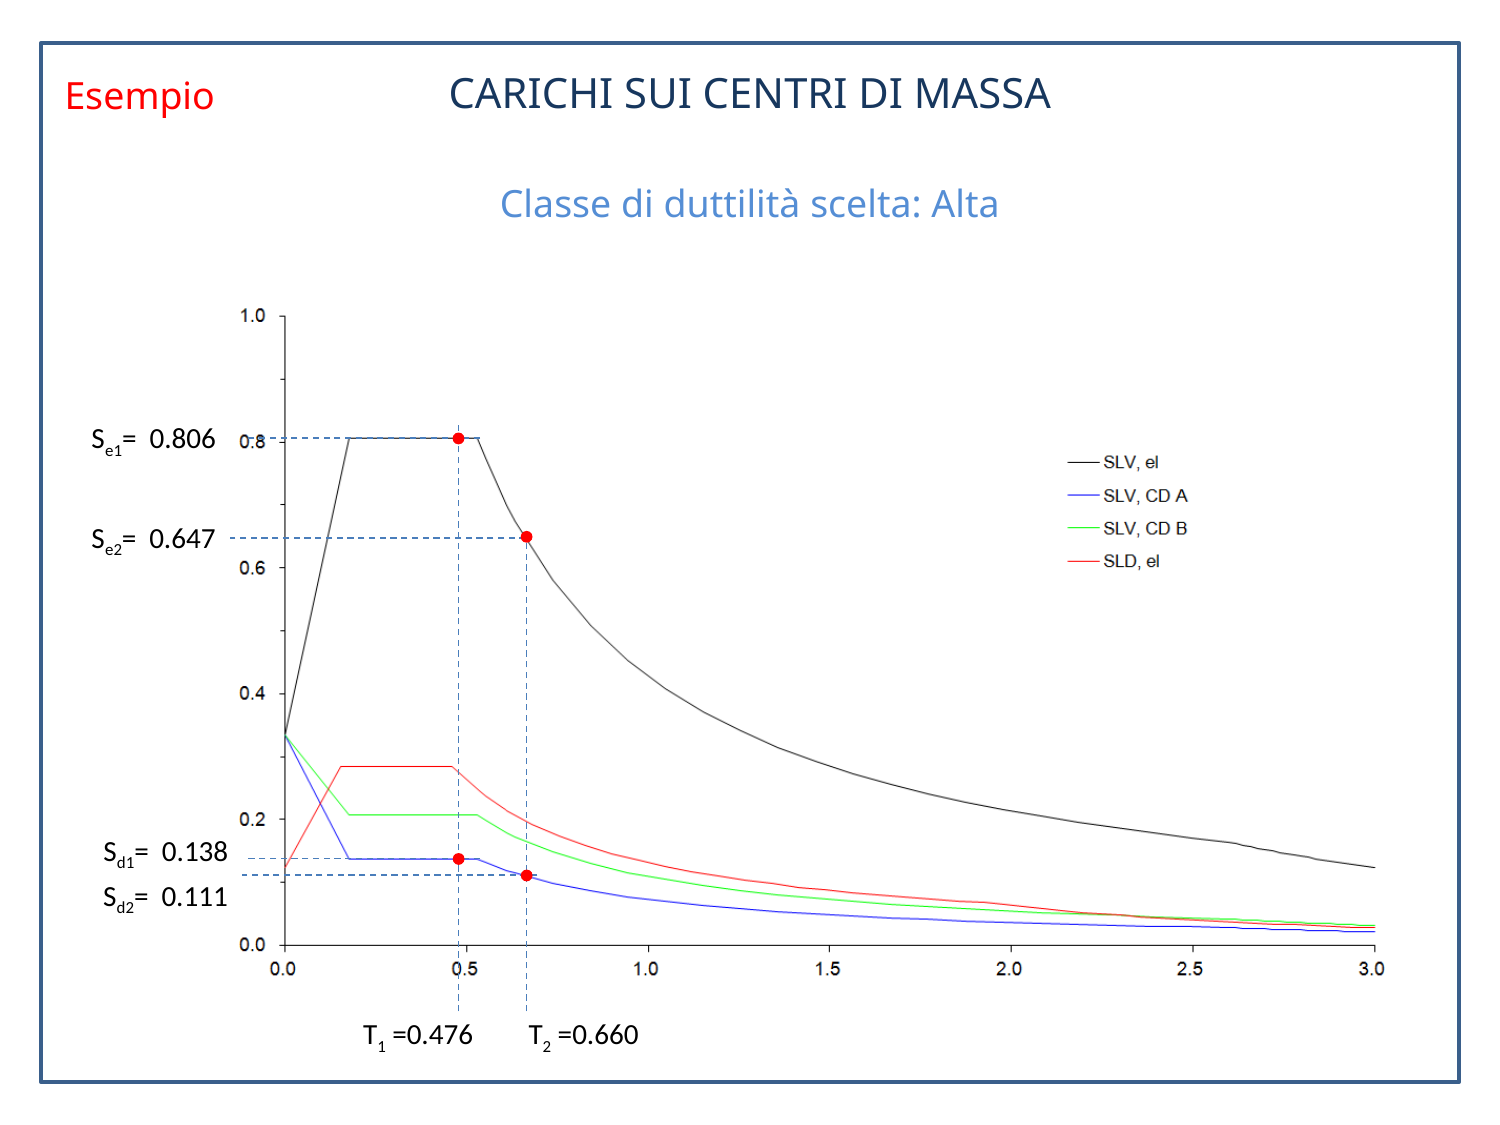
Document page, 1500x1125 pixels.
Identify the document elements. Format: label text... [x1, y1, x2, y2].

text_box CARICHI SUI CENTRI DI MASSA [41, 59, 1459, 125]
text_box Sd1= 0.138 [88, 824, 228, 869]
text_box T2 =0.660 [513, 1008, 680, 1063]
text_box Se2= 0.647 [76, 512, 228, 567]
picture [233, 302, 1389, 988]
text_box Sd2= 0.111 [88, 869, 228, 925]
text_box Se1= 0.806 [76, 412, 228, 467]
text_box [39, 41, 1461, 1084]
text_box T1 =0.476 [348, 1008, 513, 1063]
text_box Esempio [49, 64, 230, 125]
text_box Classe di duttilità scelta: Alta [484, 172, 1015, 233]
